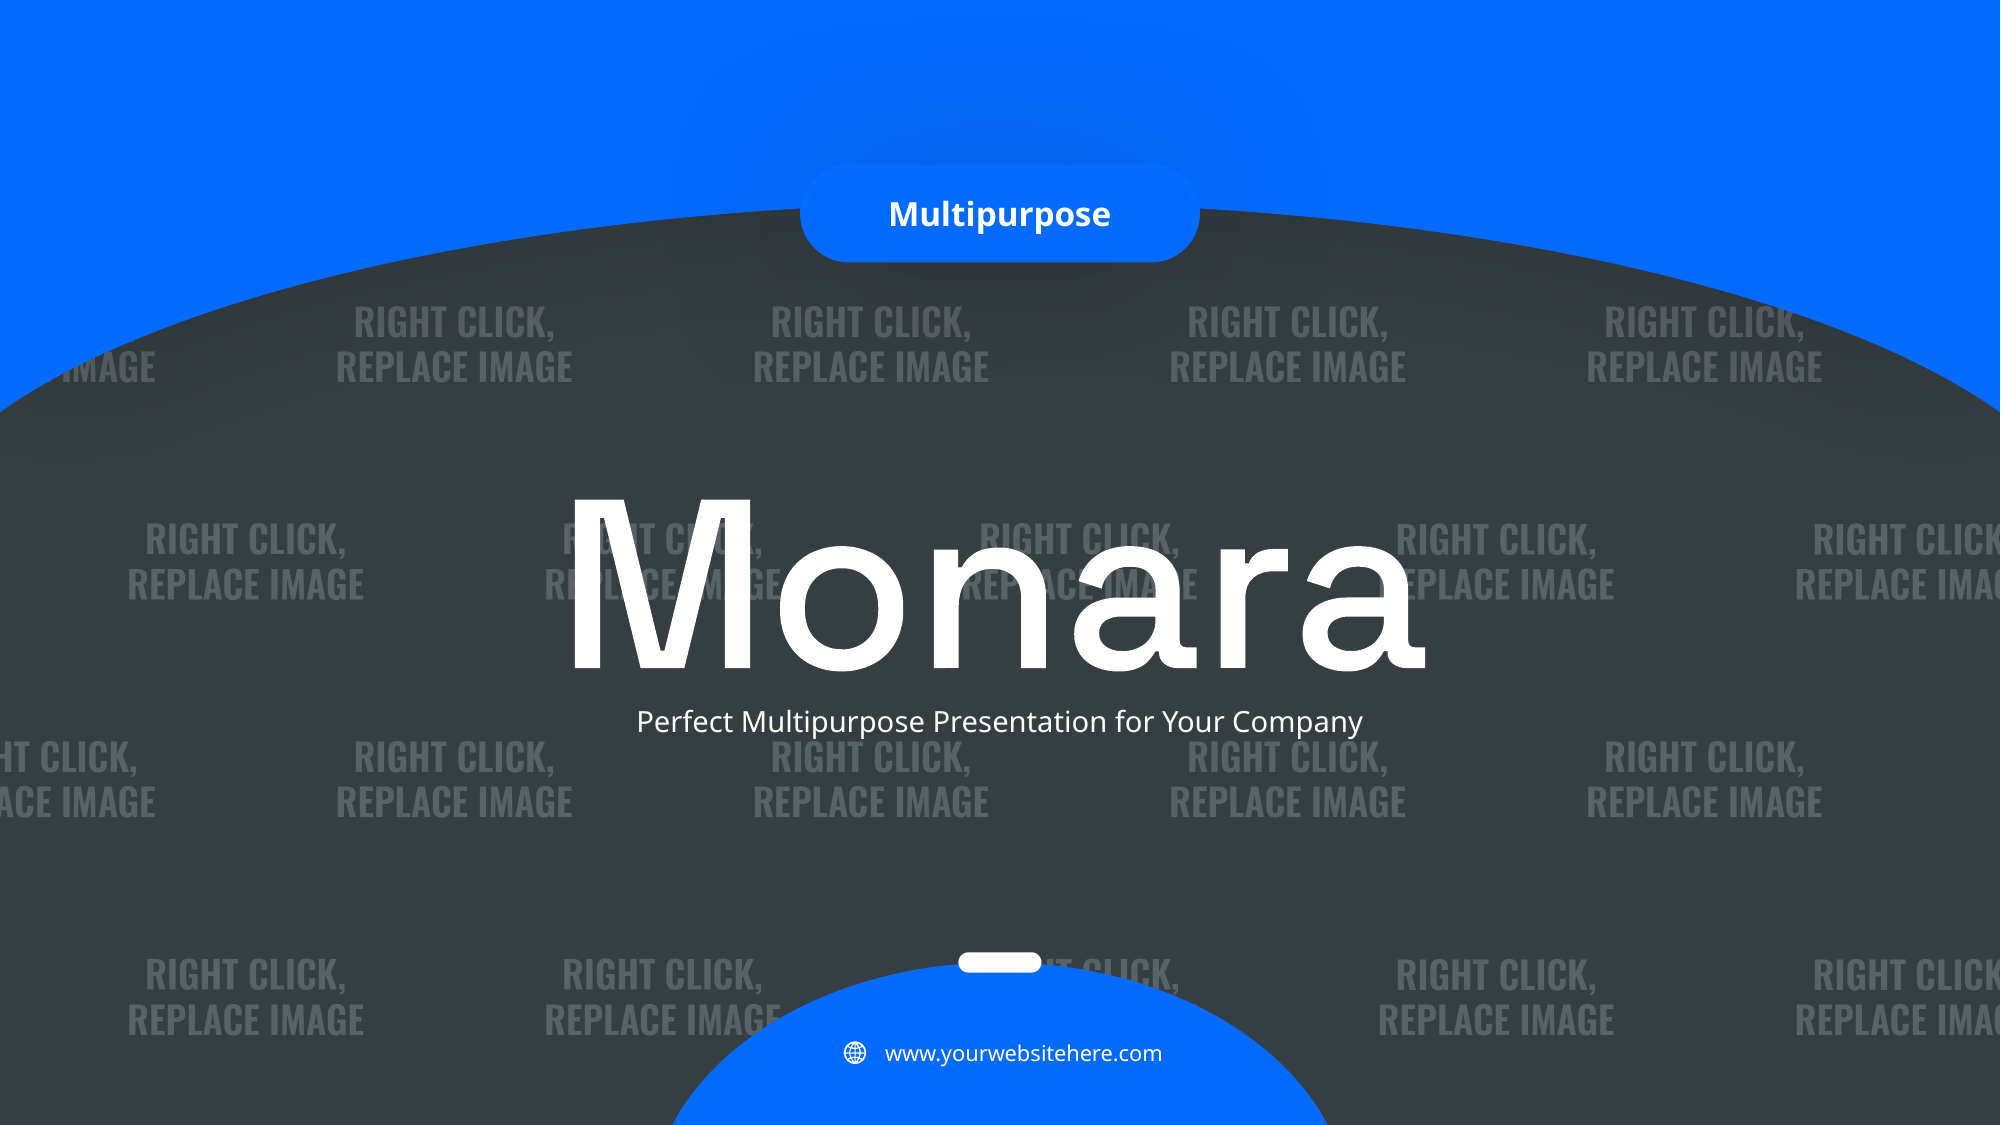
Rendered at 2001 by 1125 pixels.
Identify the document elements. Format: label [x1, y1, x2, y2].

picture [0, 0, 2000, 1125]
text_box [574, 499, 1425, 672]
